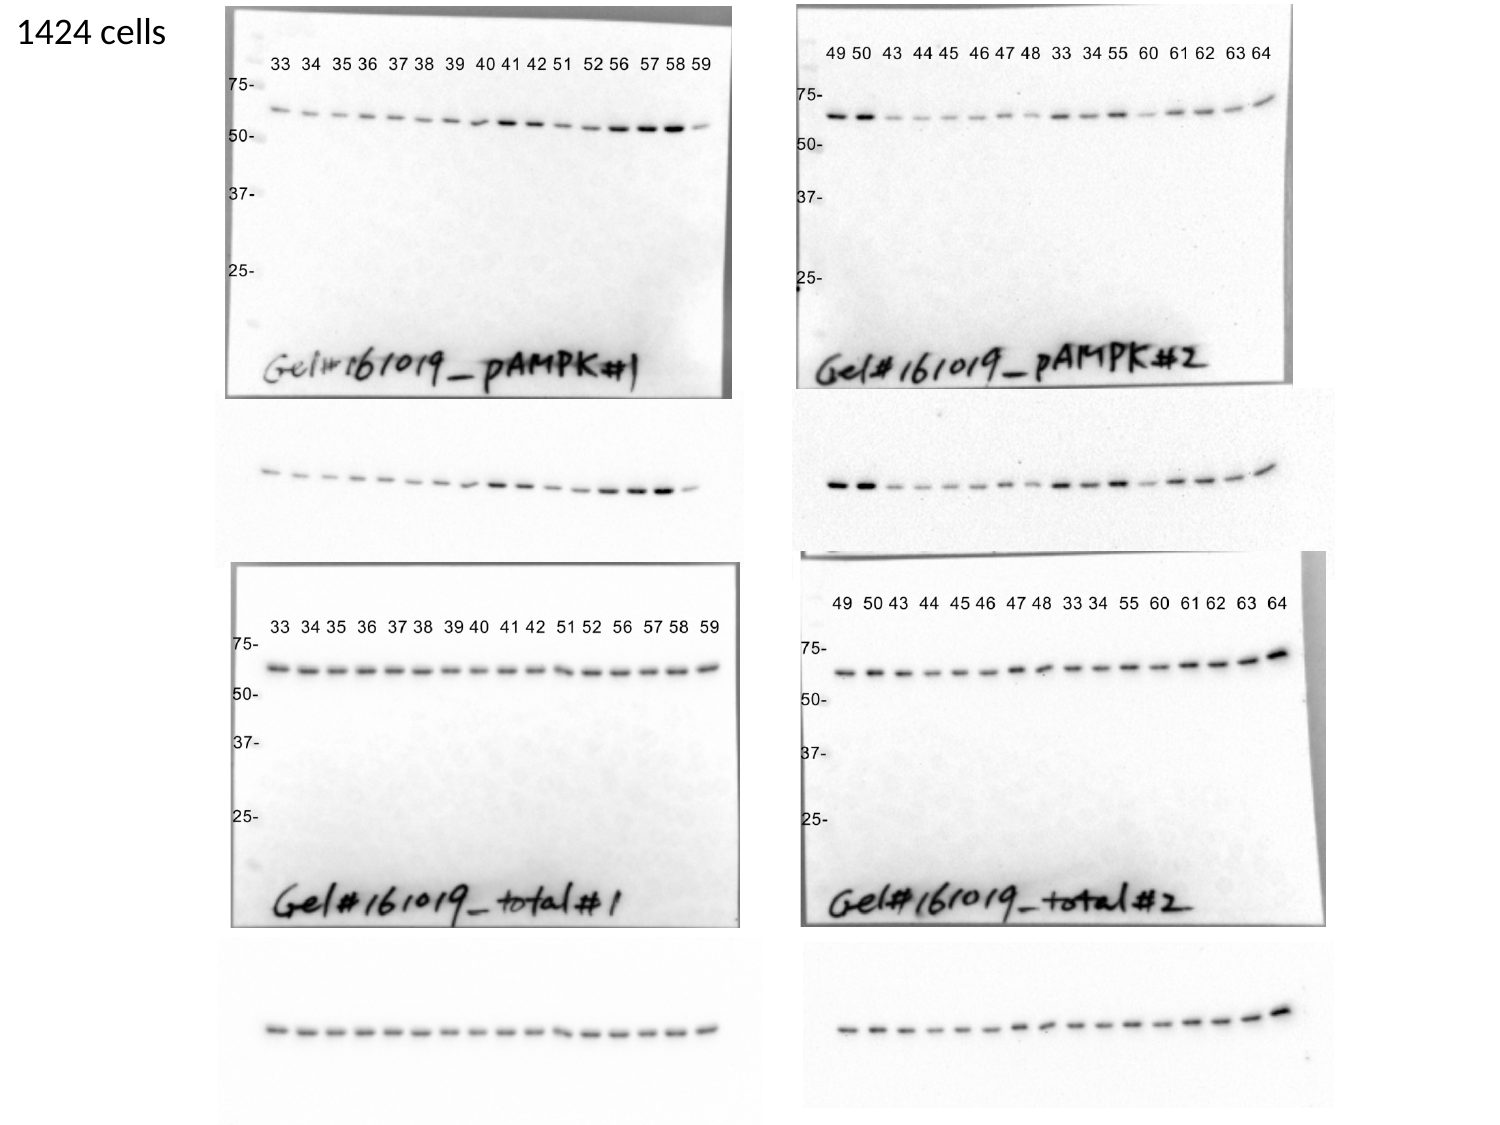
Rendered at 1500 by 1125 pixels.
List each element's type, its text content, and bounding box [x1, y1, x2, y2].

picture [802, 942, 1334, 1108]
picture [216, 937, 763, 1125]
picture [215, 5, 744, 928]
picture [788, 4, 1335, 927]
text_box 1424 cells [1, 0, 182, 60]
